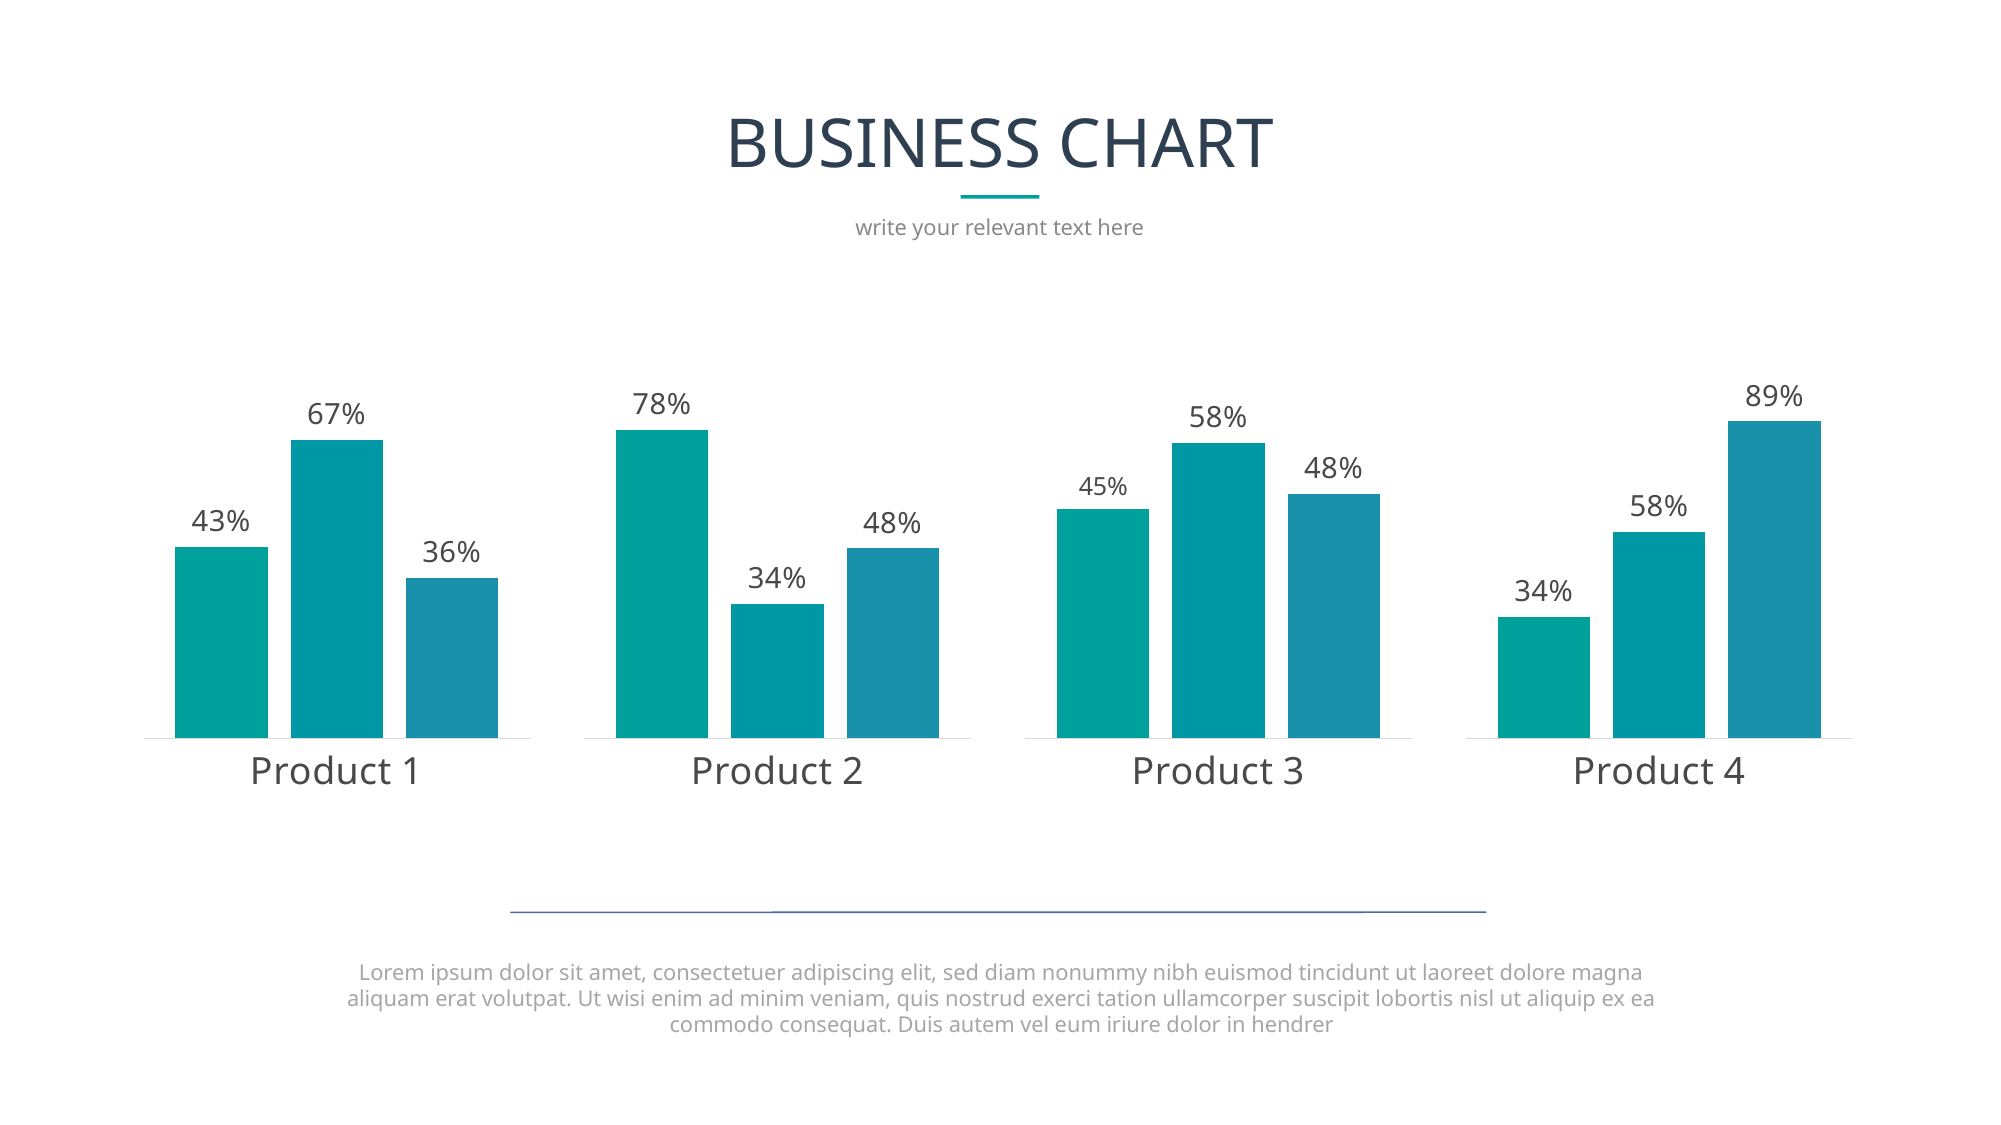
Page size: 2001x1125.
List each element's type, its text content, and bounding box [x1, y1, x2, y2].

title BUSINESS CHART [249, 101, 1750, 190]
chart [576, 373, 979, 805]
chart [1017, 373, 1420, 805]
chart [1458, 373, 1861, 805]
list write your relevant text here [249, 210, 1750, 252]
list Lorem ipsum dolor sit amet, consectetuer adipiscing elit, sed diam nonummy nibh euismod tincidunt ut laoreet dolore magna aliquam erat volutpat. Ut wisi enim ad minim veniam, quis nostrud exerci tation ullamcorper suscipit lobortis nisl ut aliquip ex ea commodo consequat. Duis autem vel eum iriure dolor in hendrer [323, 950, 1682, 1060]
chart [135, 373, 539, 805]
